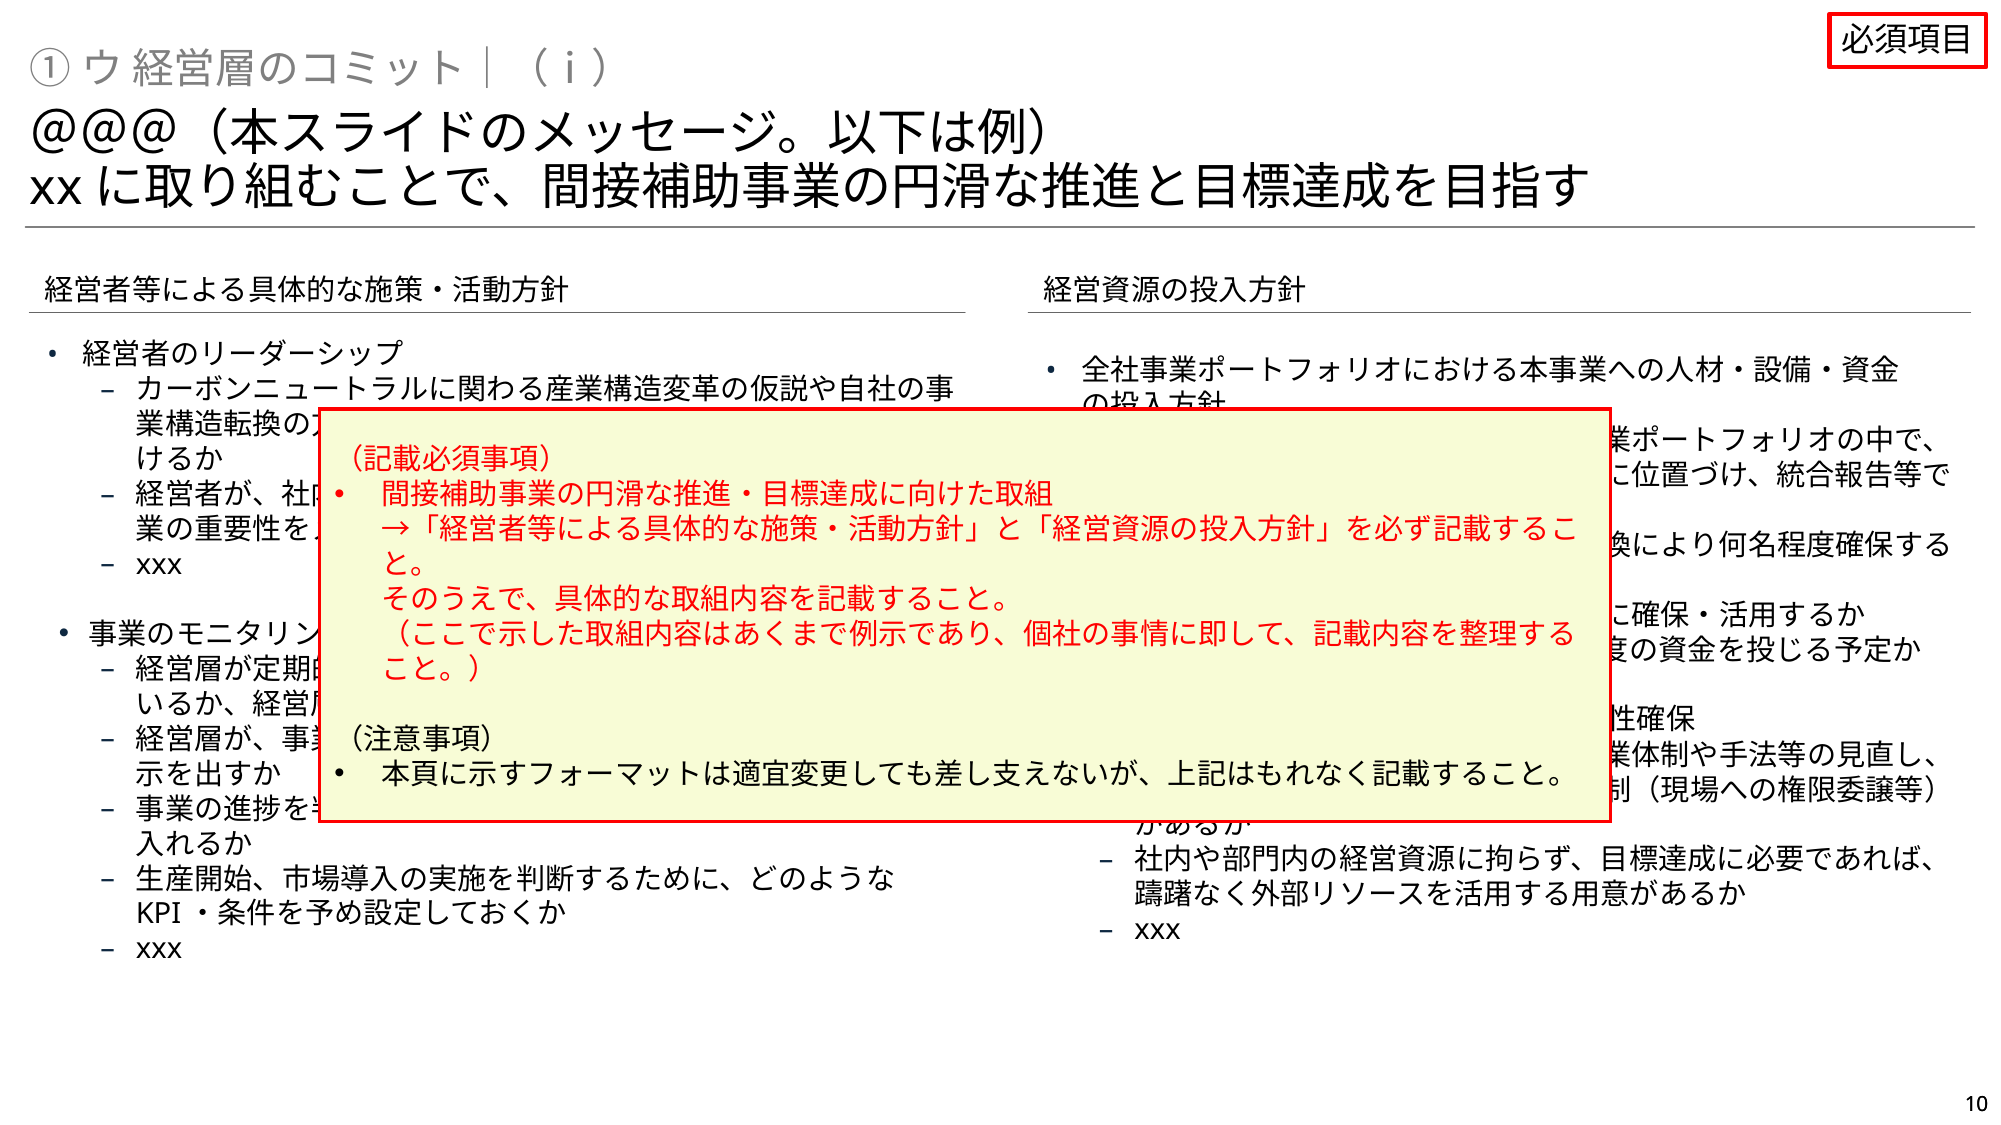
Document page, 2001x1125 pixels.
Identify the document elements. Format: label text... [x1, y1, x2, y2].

text_box 必須項目 [1829, 13, 1986, 68]
text_box ＠＠＠（本スライドのメッセージ。以下は例） xxに取り組むことで、間接補助事業の円滑な推進と目標達成を目指す [29, 107, 1875, 216]
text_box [28, 264, 966, 314]
text_box ①ウ 経営層のコミット｜（ⅰ） [29, 47, 1802, 94]
text_box 全社事業ポートフォリオにおける本事業への人材・設備・資金 の投入方針 中長期的な企業価値向上に向けた事業ポートフォリオの中で、本事業への経営資源配分をどのように位置づけ、統合報告等で示しているか どのような人材を採用または配置転換により何名程度確保するか 既存・新規の設備・土地をどのように確保・活用するか 国費負担以外で、何に対してどの程度の資金を投じる予定か xxx 機動的な経営資源投入、実施体制の柔軟性確保 事業の進捗や環境変化を踏まえ、事業体制や手法等の見直し、追加的な資源投入等を行う準備・体制（現場への権限委譲等）があるか 社内や部門内の経営資源に拘らず、目標達成に必要であれば、躊躇なく外部リソースを活用する用意があるか xxx [1027, 351, 1970, 860]
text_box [1027, 264, 1971, 314]
text_box 経営者のリーダーシップ カーボンニュートラルに関わる産業構造変革の仮説や自社の事業構造転換の方針を社内外に示し、その中に当該事業を位置づけるか 経営者が、社内外の幅広いステークホルダーに対して、当該事業の重要性をメッセージとして発信するか xxx 事業のモニタリング・管理 経営層が定期的に事業進捗を把握するための仕組みを構築しているか、経営層の時間の内どの程度を当該業務に充当するか 経営層が、事業の進め方・内容に対して適切なタイミングで指示を出すか 事業の進捗を判断するにあたり、社内外から幅広い意見を取り入れるか 生産開始、市場導入の実施を判断するために、どのようなKPI・条件を予め設定しておくか xxx [29, 335, 965, 1012]
text_box （記載必須事項） 間接補助事業の円滑な推進・目標達成に向けた取組 →「経営者等による具体的な施策・活動方針」と「経営資源の投入方針」を必ず記載すること。 そのうえで、具体的な取組内容を記載すること。 （ここで示した取組内容はあくまで例示であり、個社の事情に即して、記載内容を整理すること。） （注意事項） 本頁に示すフォーマットは適宜変更しても差し支えないが、上記はもれなく記載すること。 [318, 407, 1612, 823]
